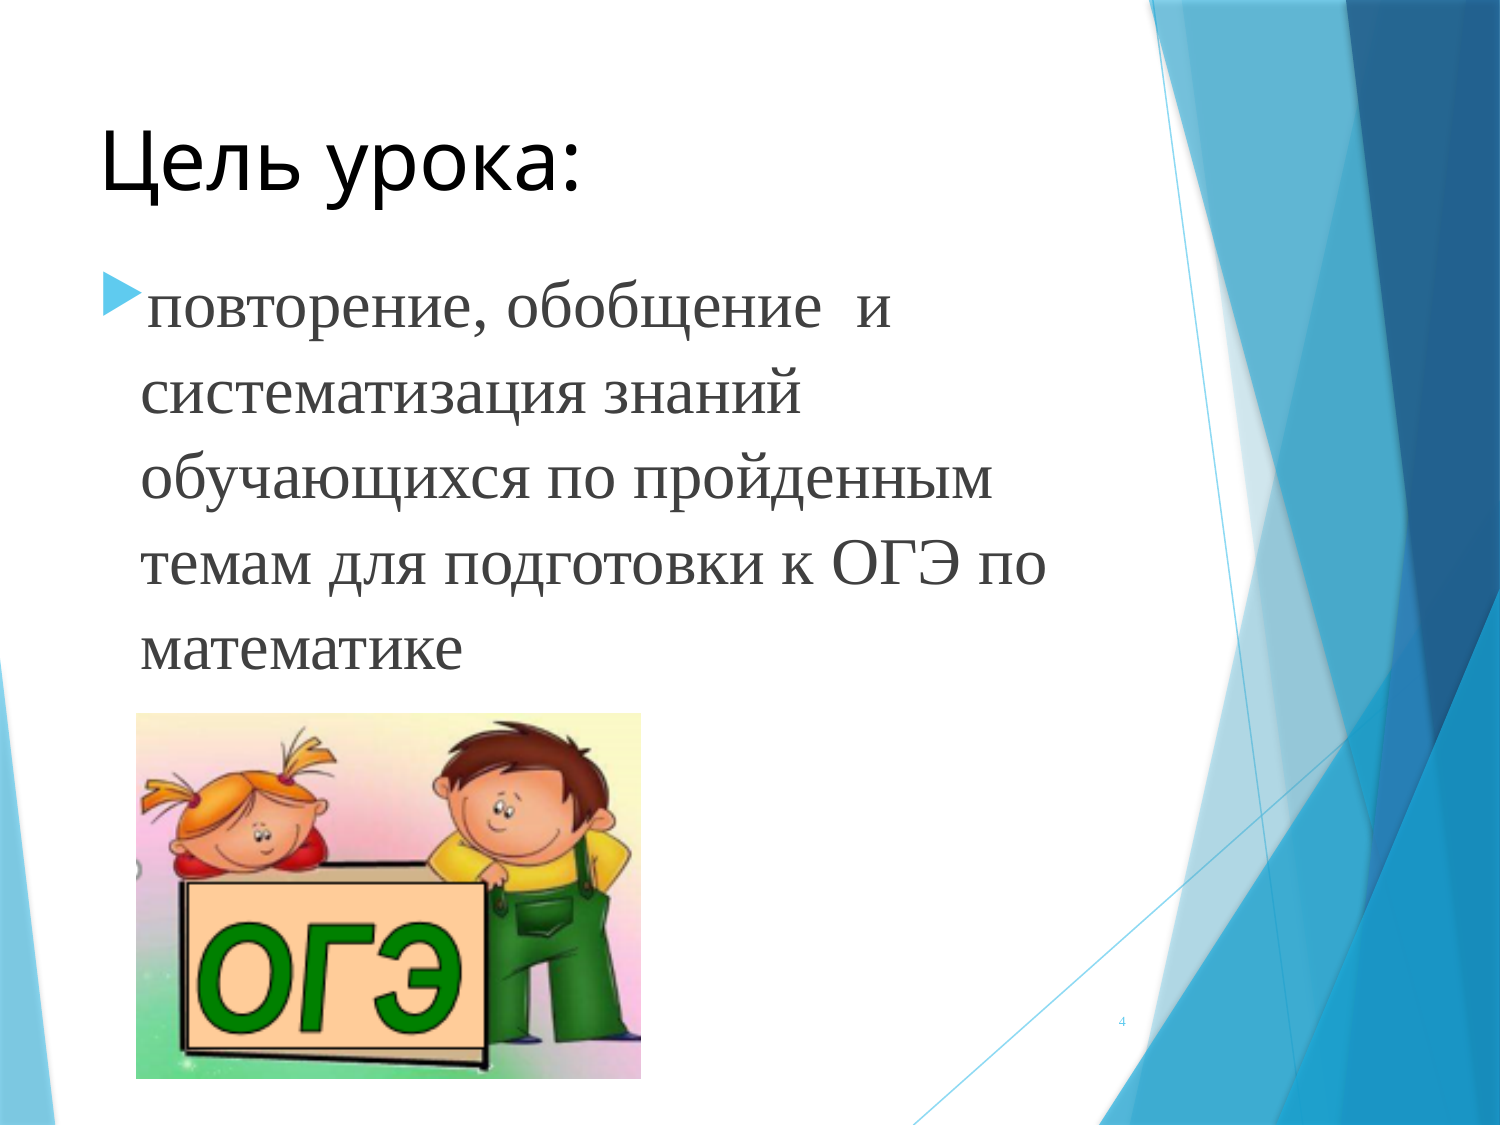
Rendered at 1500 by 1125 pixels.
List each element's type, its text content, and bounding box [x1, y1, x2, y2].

title Цель урока: [83, 99, 1141, 248]
slide_number 4 [1056, 991, 1141, 1051]
list повторение, обобщение и систематизация знаний обучающихся по пройденным темам для подготовки к ОГЭ по математике [83, 248, 1141, 779]
picture [136, 713, 641, 1080]
